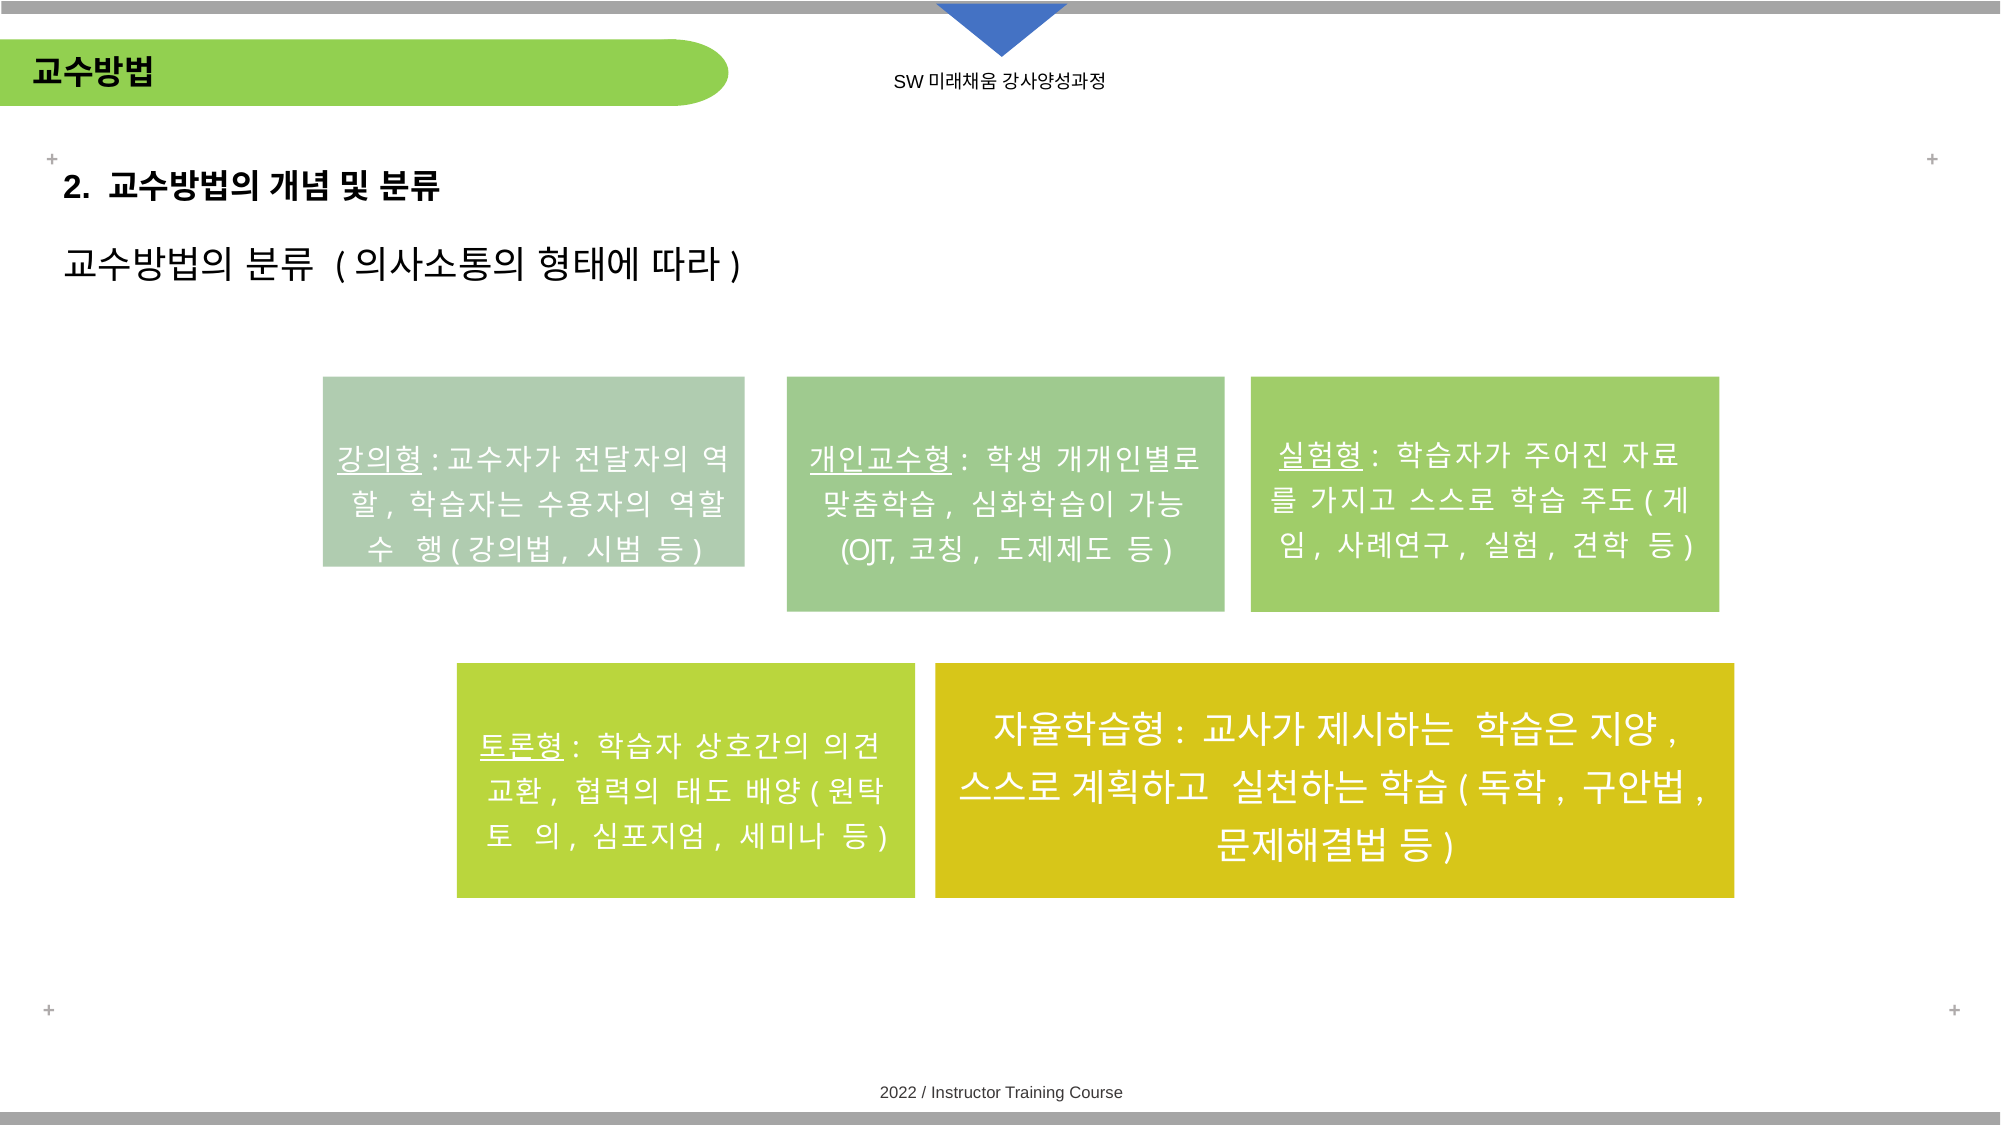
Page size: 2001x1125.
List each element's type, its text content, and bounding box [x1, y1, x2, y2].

text_box 강의형:교수자가 전달자의 역 할, 학습자는 수용자의 역할 수 행(강의법, 시범 등) [322, 376, 745, 567]
text_box 토론형: 학습자 상호간의 의견 교환, 협력의 태도 배양(원탁토 의, 심포지엄, 세미나 등) [456, 663, 916, 898]
text_box 실험형: 학습자가 주어진 자료 를 가지고 스스로 학습 주도(게 임, 사례연구, 실험, 견학 등) [1250, 376, 1720, 612]
title 교수방법 [18, 41, 686, 107]
text_box 개인교수형: 학생 개개인별로 맞춤학습, 심화학습이 가능 (OJT, 코칭, 도제제도 등) [786, 376, 1225, 612]
text_box 교수방법의 분류 (의사소통의 형태에 따라) [61, 239, 1448, 287]
text_box 2. 교수방법의 개념 및 분류 [61, 163, 752, 206]
text_box 자율학습형: 교사가 제시하는 학습은 지양, 스스로 계획하고 실천하는 학습(독학, 구안법, 문제해결법 등) [935, 663, 1735, 898]
